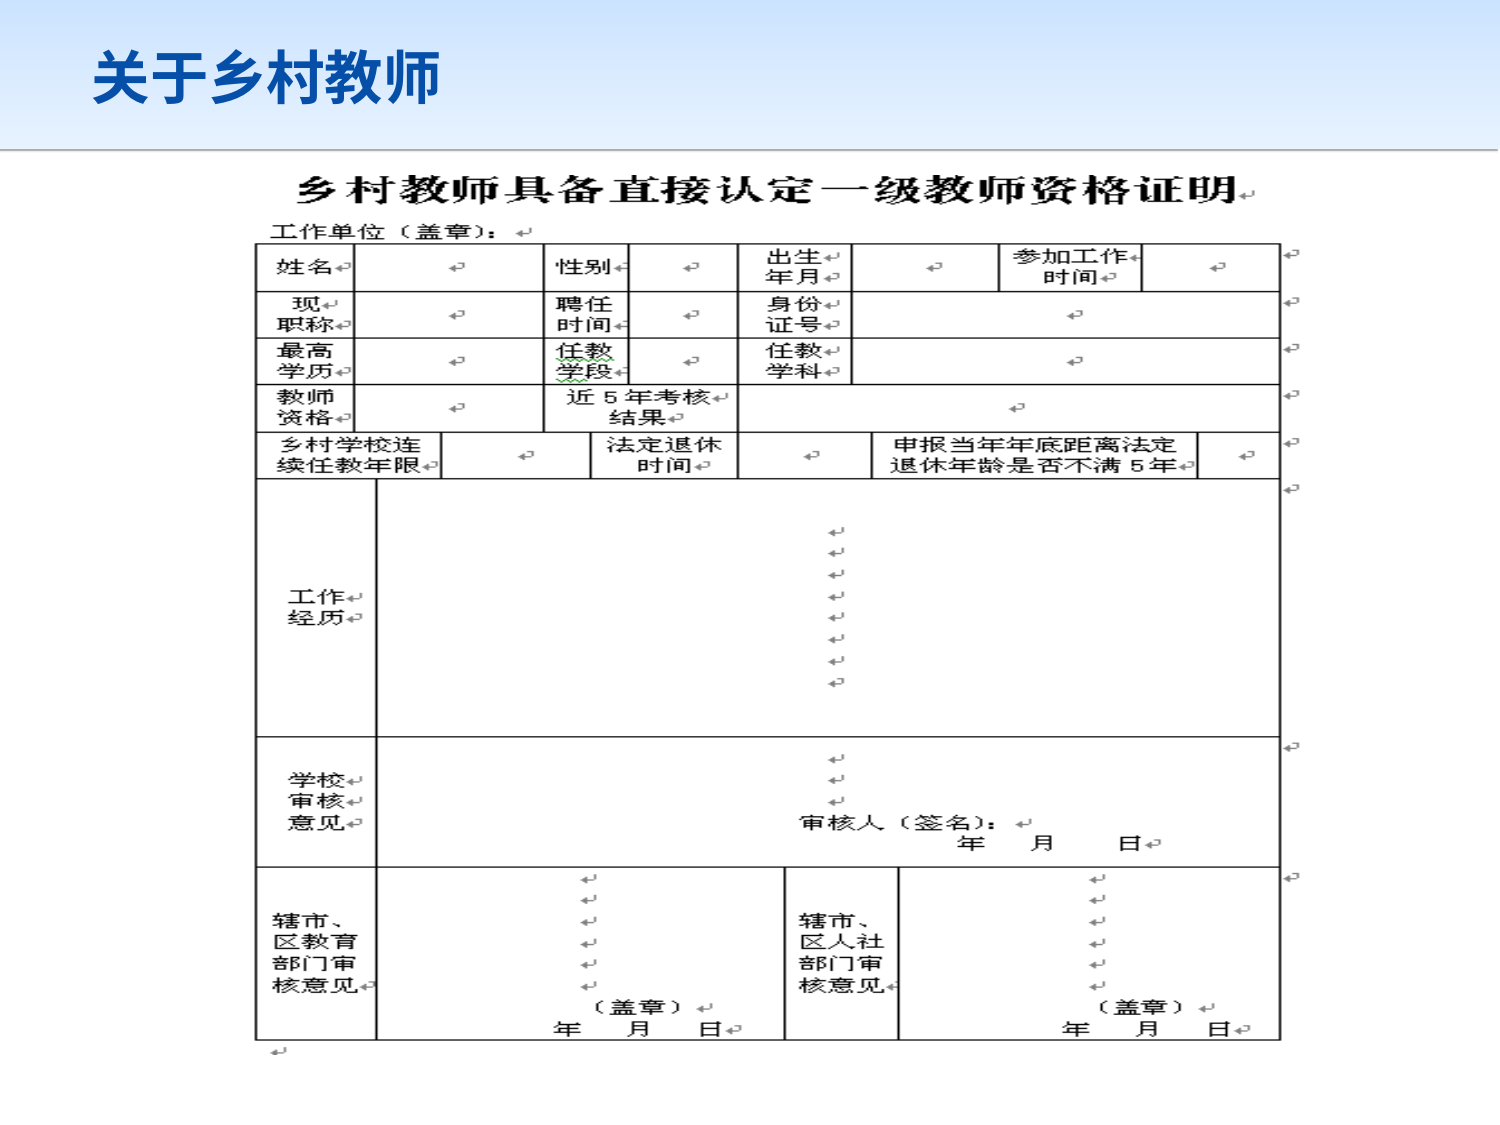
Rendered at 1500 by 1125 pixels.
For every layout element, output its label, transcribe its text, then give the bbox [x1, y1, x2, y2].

picture [222, 175, 1313, 1055]
title 关于乡村教师 [76, 23, 1424, 131]
